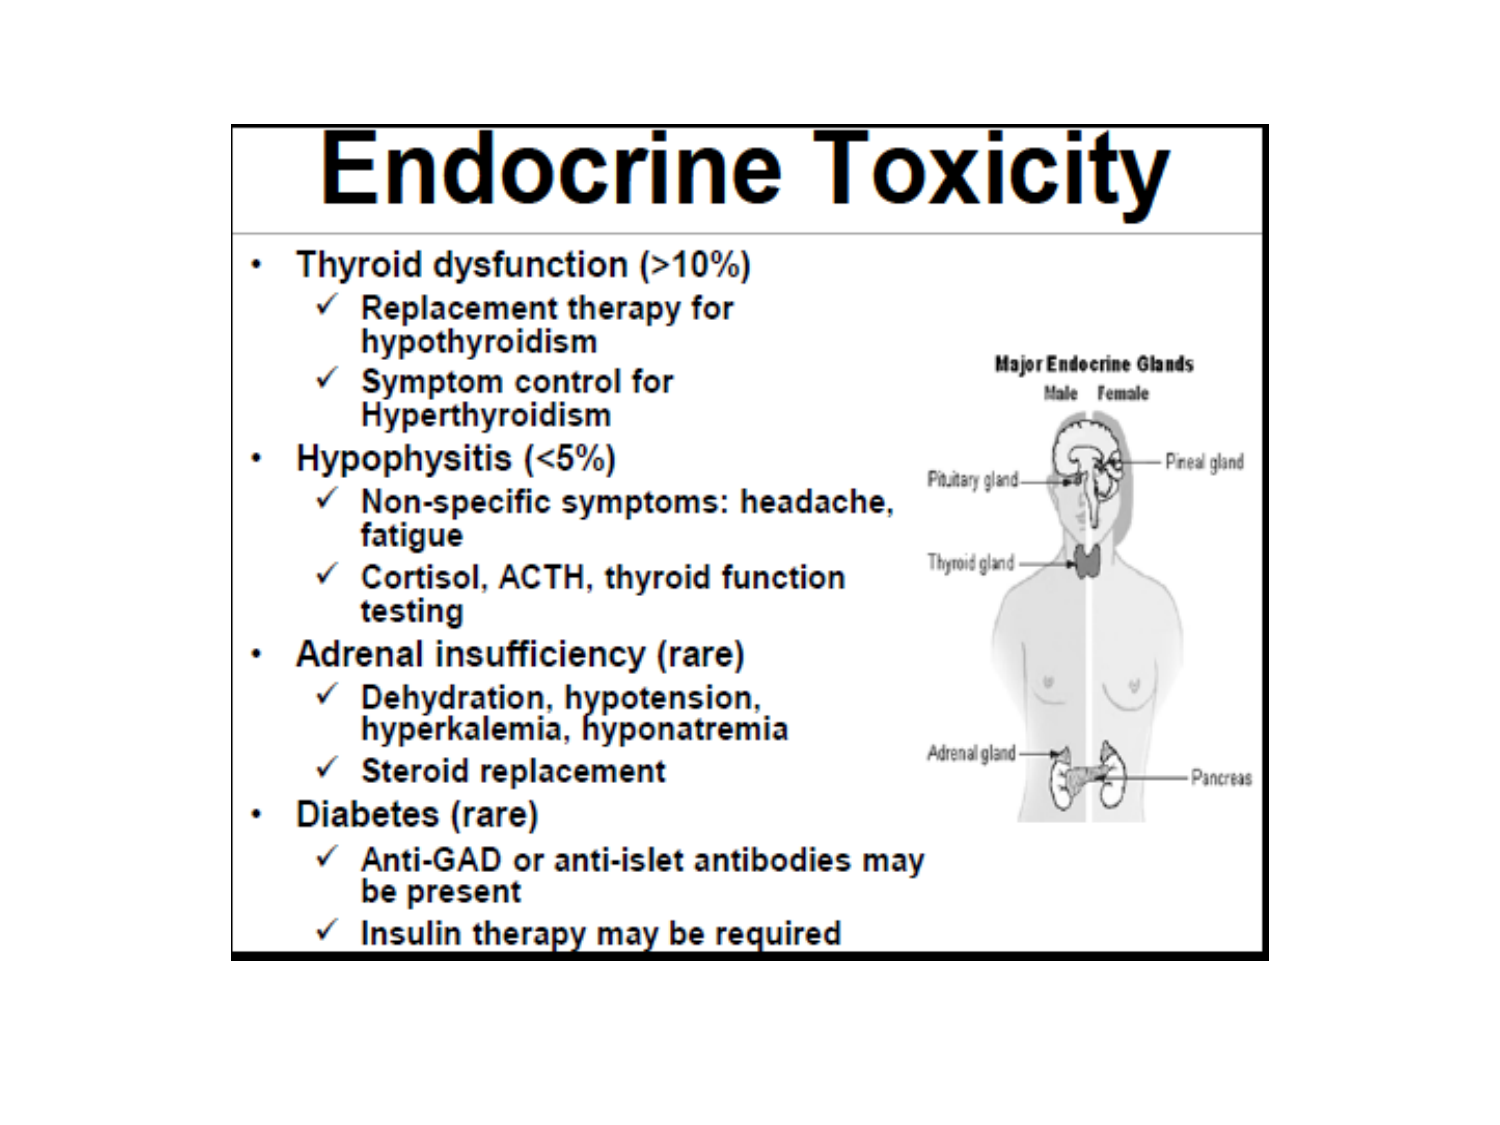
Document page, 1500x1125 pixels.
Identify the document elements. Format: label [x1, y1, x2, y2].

list [231, 124, 1269, 962]
